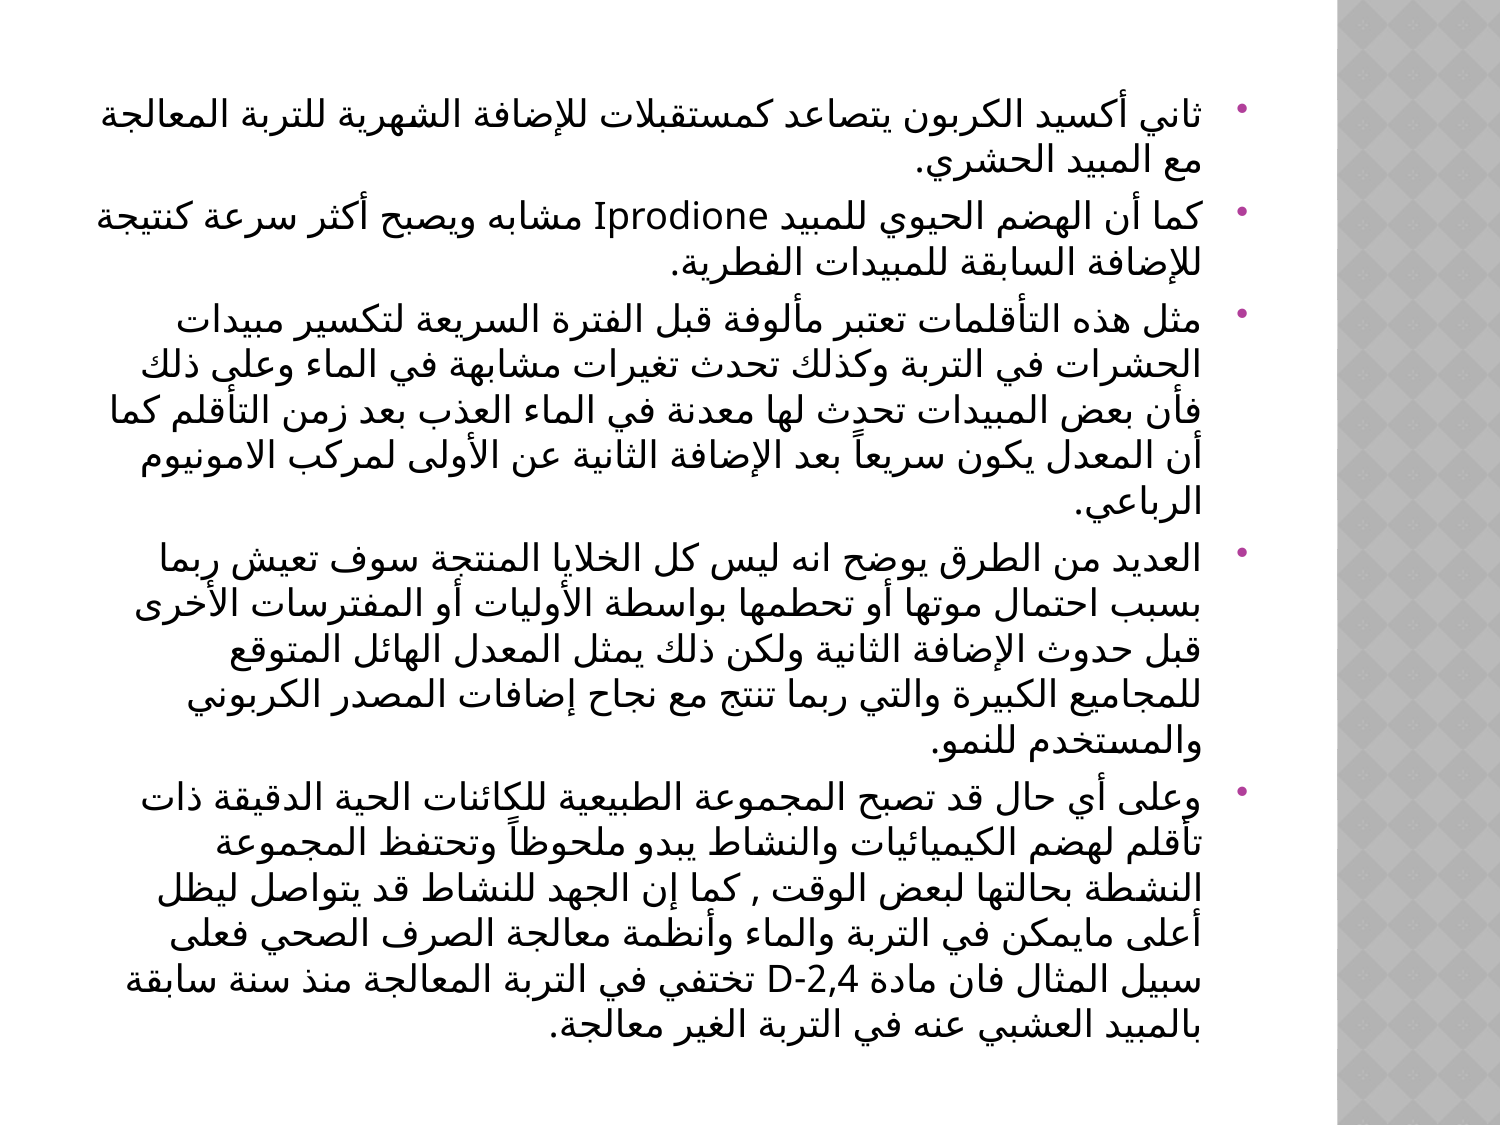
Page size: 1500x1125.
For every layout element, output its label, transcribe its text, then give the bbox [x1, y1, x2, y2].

list ثاني أكسيد الكربون يتصاعد كمستقبلات للإضافة الشهرية للتربة المعالجة مع المبيد الحشري. كما أن الهضم الحيوي للمبيد Iprodione مشابه ويصبح أكثر سرعة كنتيجة للإضافة السابقة للمبيدات الفطرية. مثل هذه التأقلمات تعتبر مألوفة قبل الفترة السريعة لتكسير مبيدات الحشرات في التربة وكذلك تحدث تغيرات مشابهة في الماء وعلى ذلك فأن بعض المبيدات تحدث لها معدنة في الماء العذب بعد زمن التأقلم كما أن المعدل يكون سريعاً بعد الإضافة الثانية عن الأولى لمركب الامونيوم الرباعي. العديد من الطرق يوضح انه ليس كل الخلايا المنتجة سوف تعيش ربما بسبب احتمال موتها أو تحطمها بواسطة الأوليات أو المفترسات الأخرى قبل حدوث الإضافة الثانية ولكن ذلك يمثل المعدل الهائل المتوقع للمجاميع الكبيرة والتي ربما تنتج مع نجاح إضافات المصدر الكربوني والمستخدم للنمو. وعلى أي حال قد تصبح المجموعة الطبيعية للكائنات الحية الدقيقة ذات تأقلم لهضم الكيميائيات والنشاط يبدو ملحوظاً وتحتفظ المجموعة النشطة بحالتها لبعض الوقت , كما إن الجهد للنشاط قد يتواصل ليظل أعلى مايمكن في التربة والماء وأنظمة معالجة الصرف الصحي فعلى سبيل المثال فان مادة 2,4-D تختفي في التربة المعالجة منذ سنة سابقة بالمبيد العشبي عنه في التربة الغير معالجة. [75, 82, 1263, 1059]
